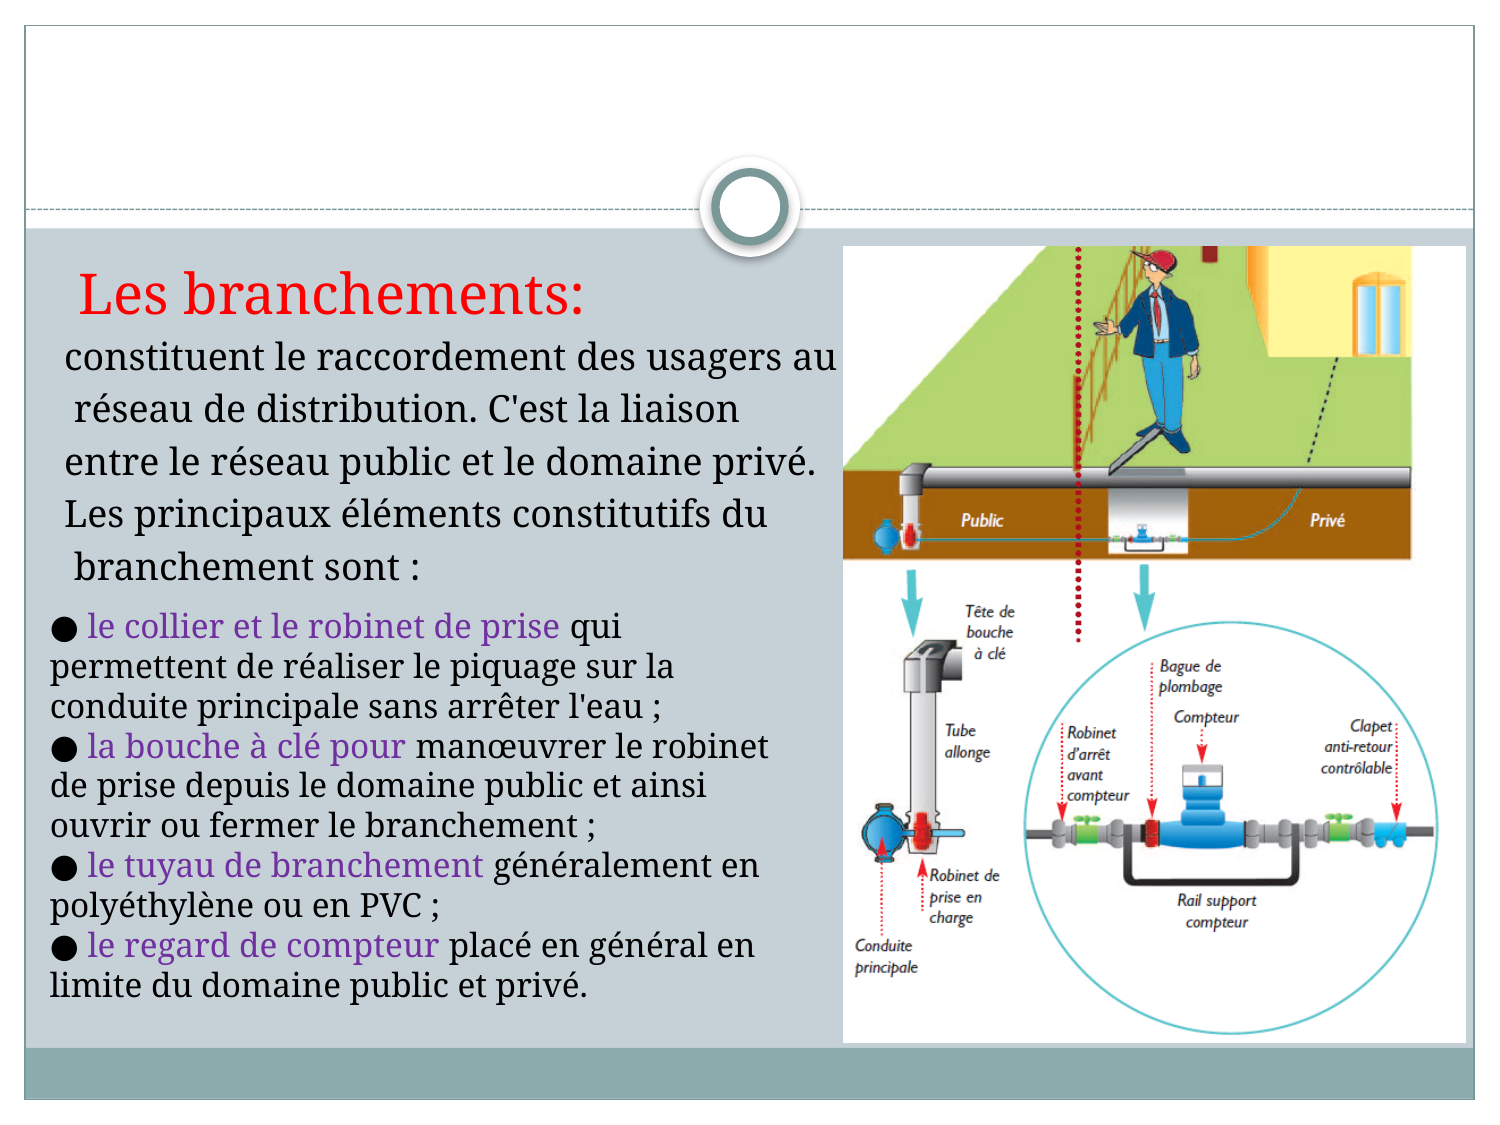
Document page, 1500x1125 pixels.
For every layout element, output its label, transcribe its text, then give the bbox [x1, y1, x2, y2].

picture [843, 245, 1466, 1044]
text_box ● le collier et le robinet de prise qui permettent de réaliser le piquage sur la conduite principale sans arrêter l'eau ; ● la bouche à clé pour manœuvrer le robinet de prise depuis le domaine public et ainsi ouvrir ou fermer le branchement ; ● le tuyau de branchement généralement en polyéthylène ou en PVC ; ● le regard de compteur placé en général en limite du domaine public et privé. [35, 597, 786, 1012]
list Les branchements: constituent le raccordement des usagers au réseau de distribution. C'est la liaison entre le réseau public et le domaine privé. Les principaux éléments constitutifs du branchement sont : [49, 250, 837, 1001]
